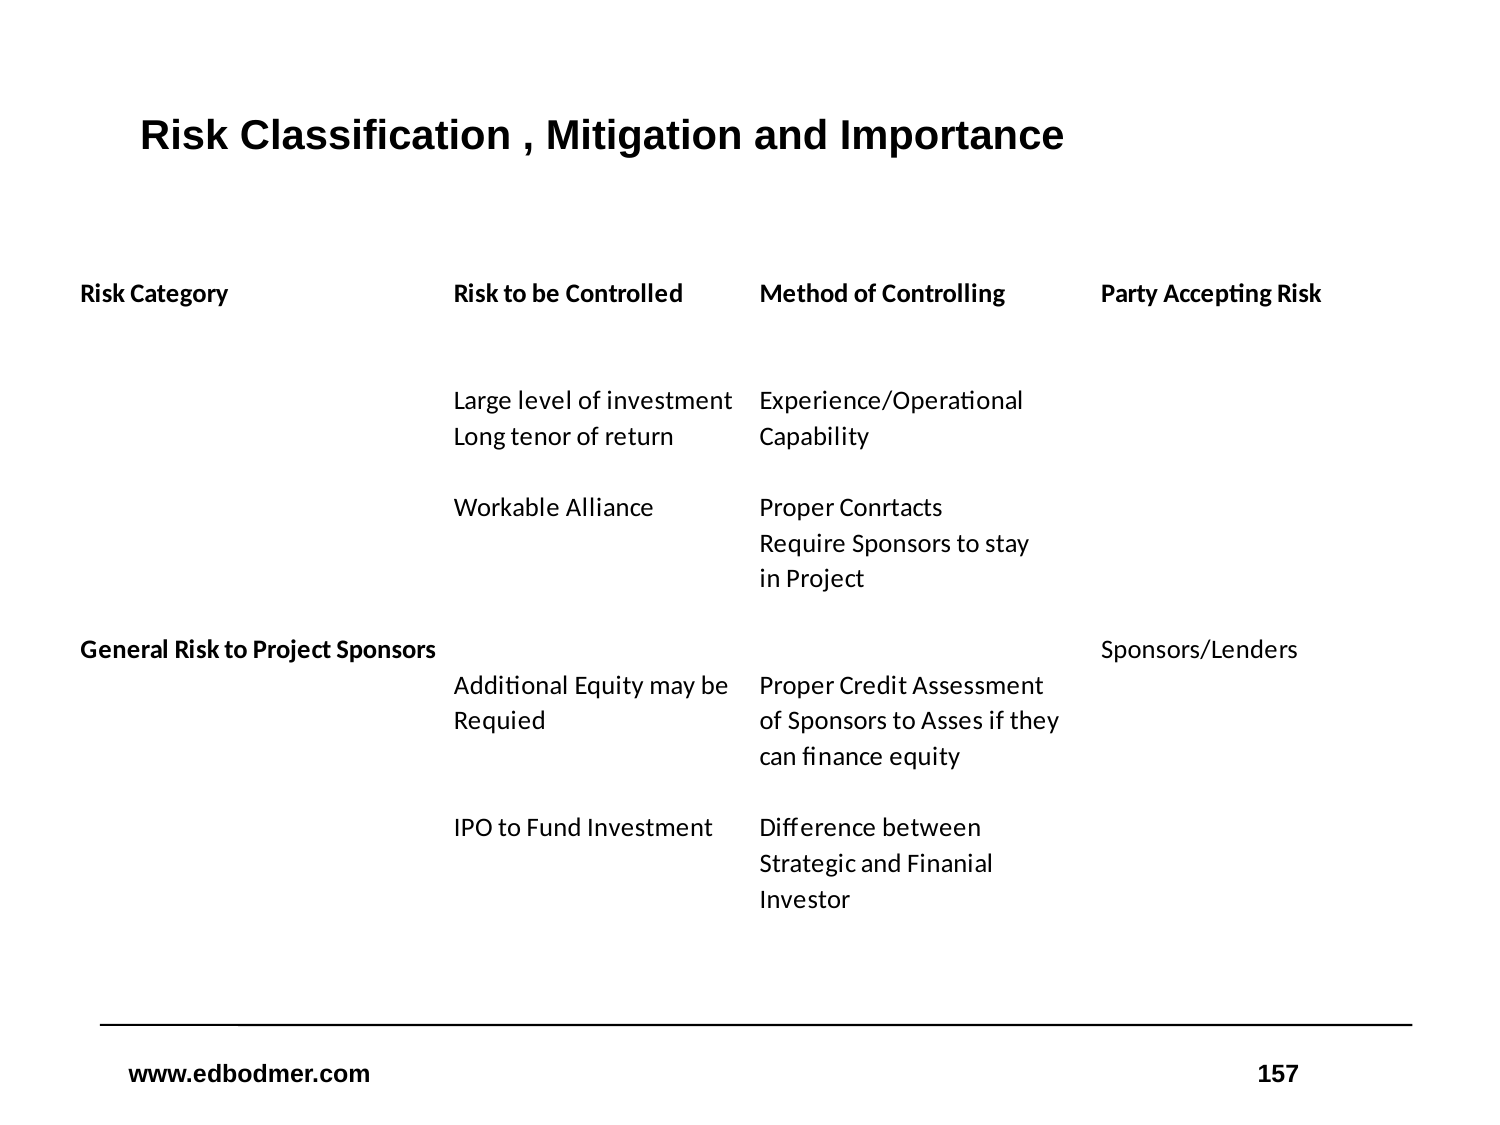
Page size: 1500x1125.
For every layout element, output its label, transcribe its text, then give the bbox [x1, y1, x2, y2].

title Risk Classification , Mitigation and Importance [125, 99, 1288, 225]
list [74, 278, 1388, 958]
